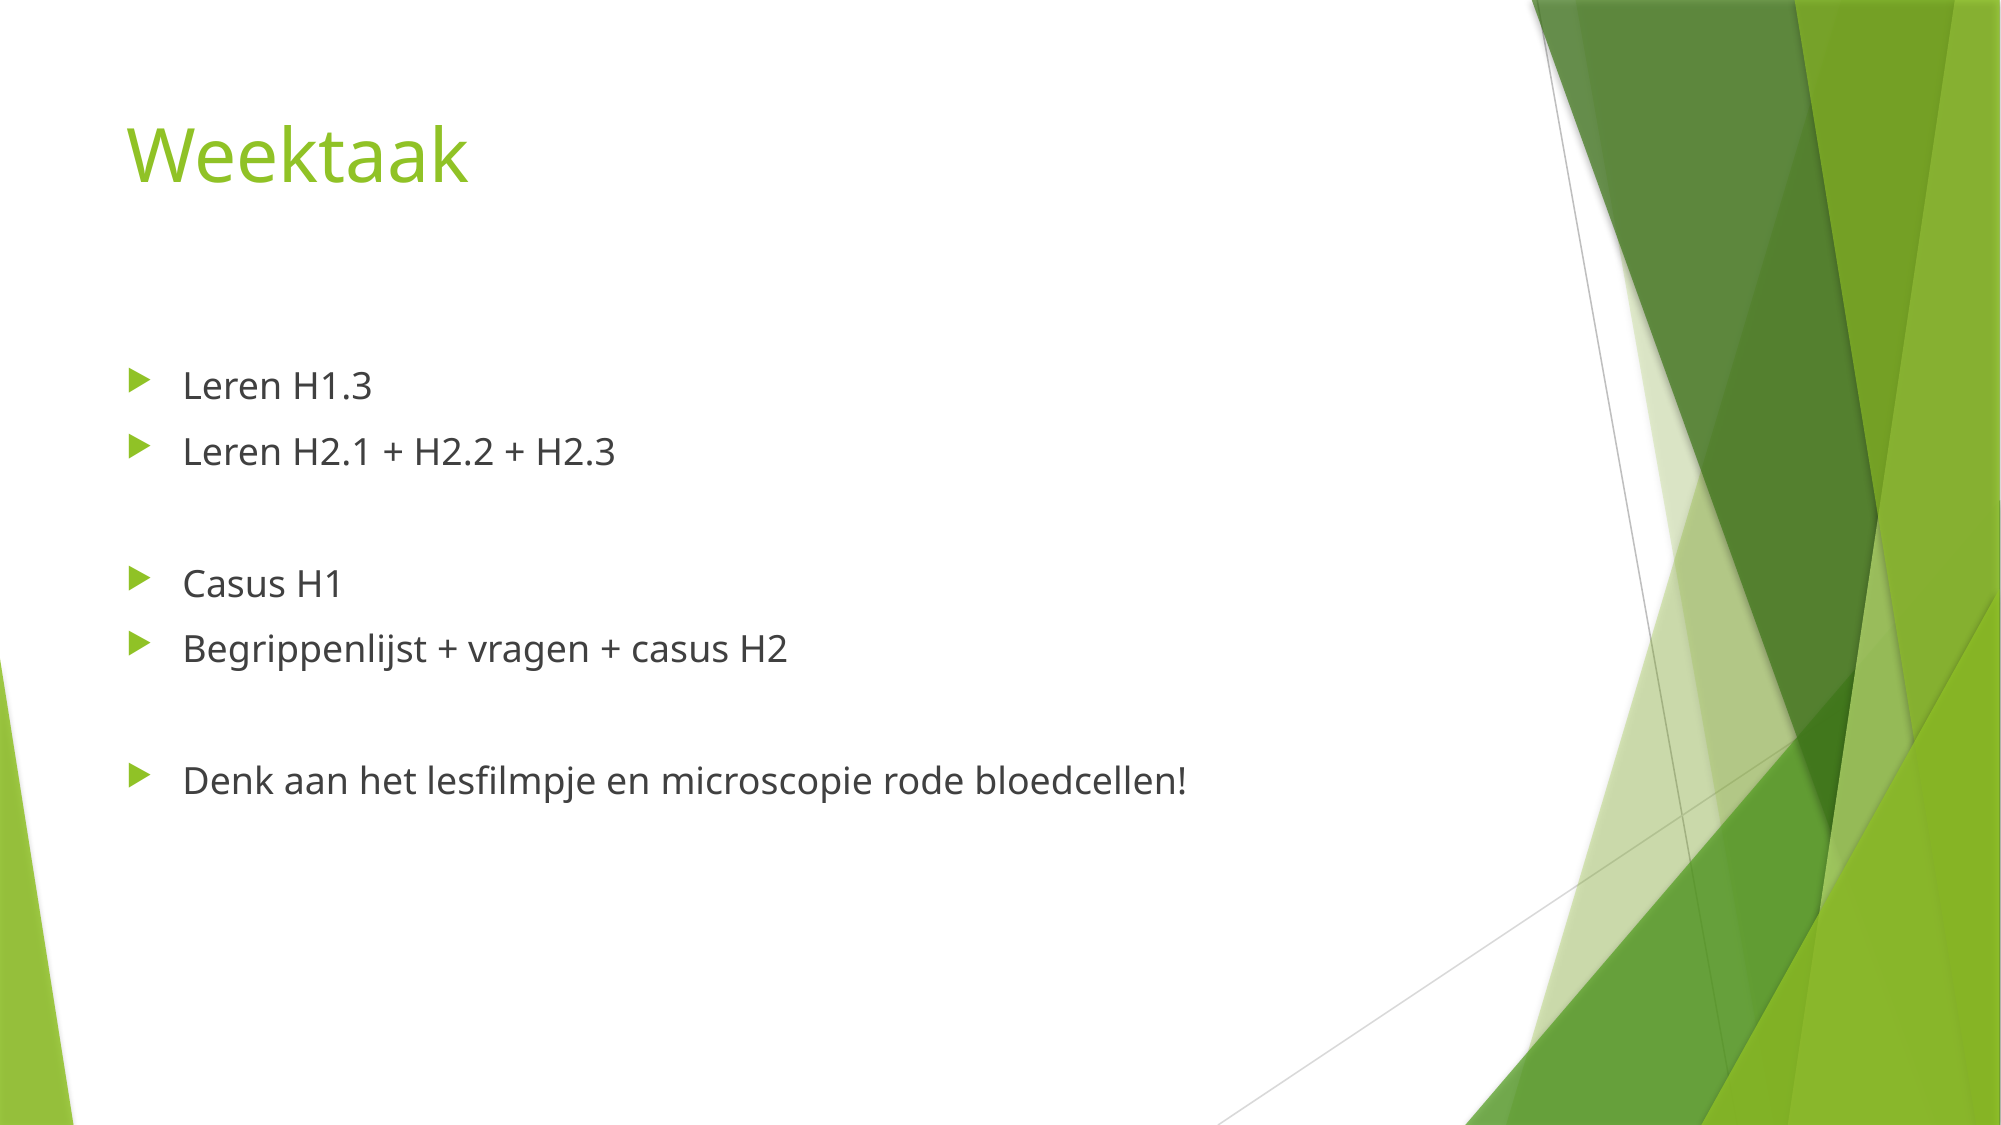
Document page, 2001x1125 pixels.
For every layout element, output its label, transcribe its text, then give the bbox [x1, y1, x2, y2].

title Weektaak [111, 99, 1522, 317]
list Leren H1.3 Leren H2.1 + H2.2 + H2.3 Casus H1 Begrippenlijst + vragen + casus H2 Denk aan het lesfilmpje en microscopie rode bloedcellen! [111, 354, 1522, 992]
